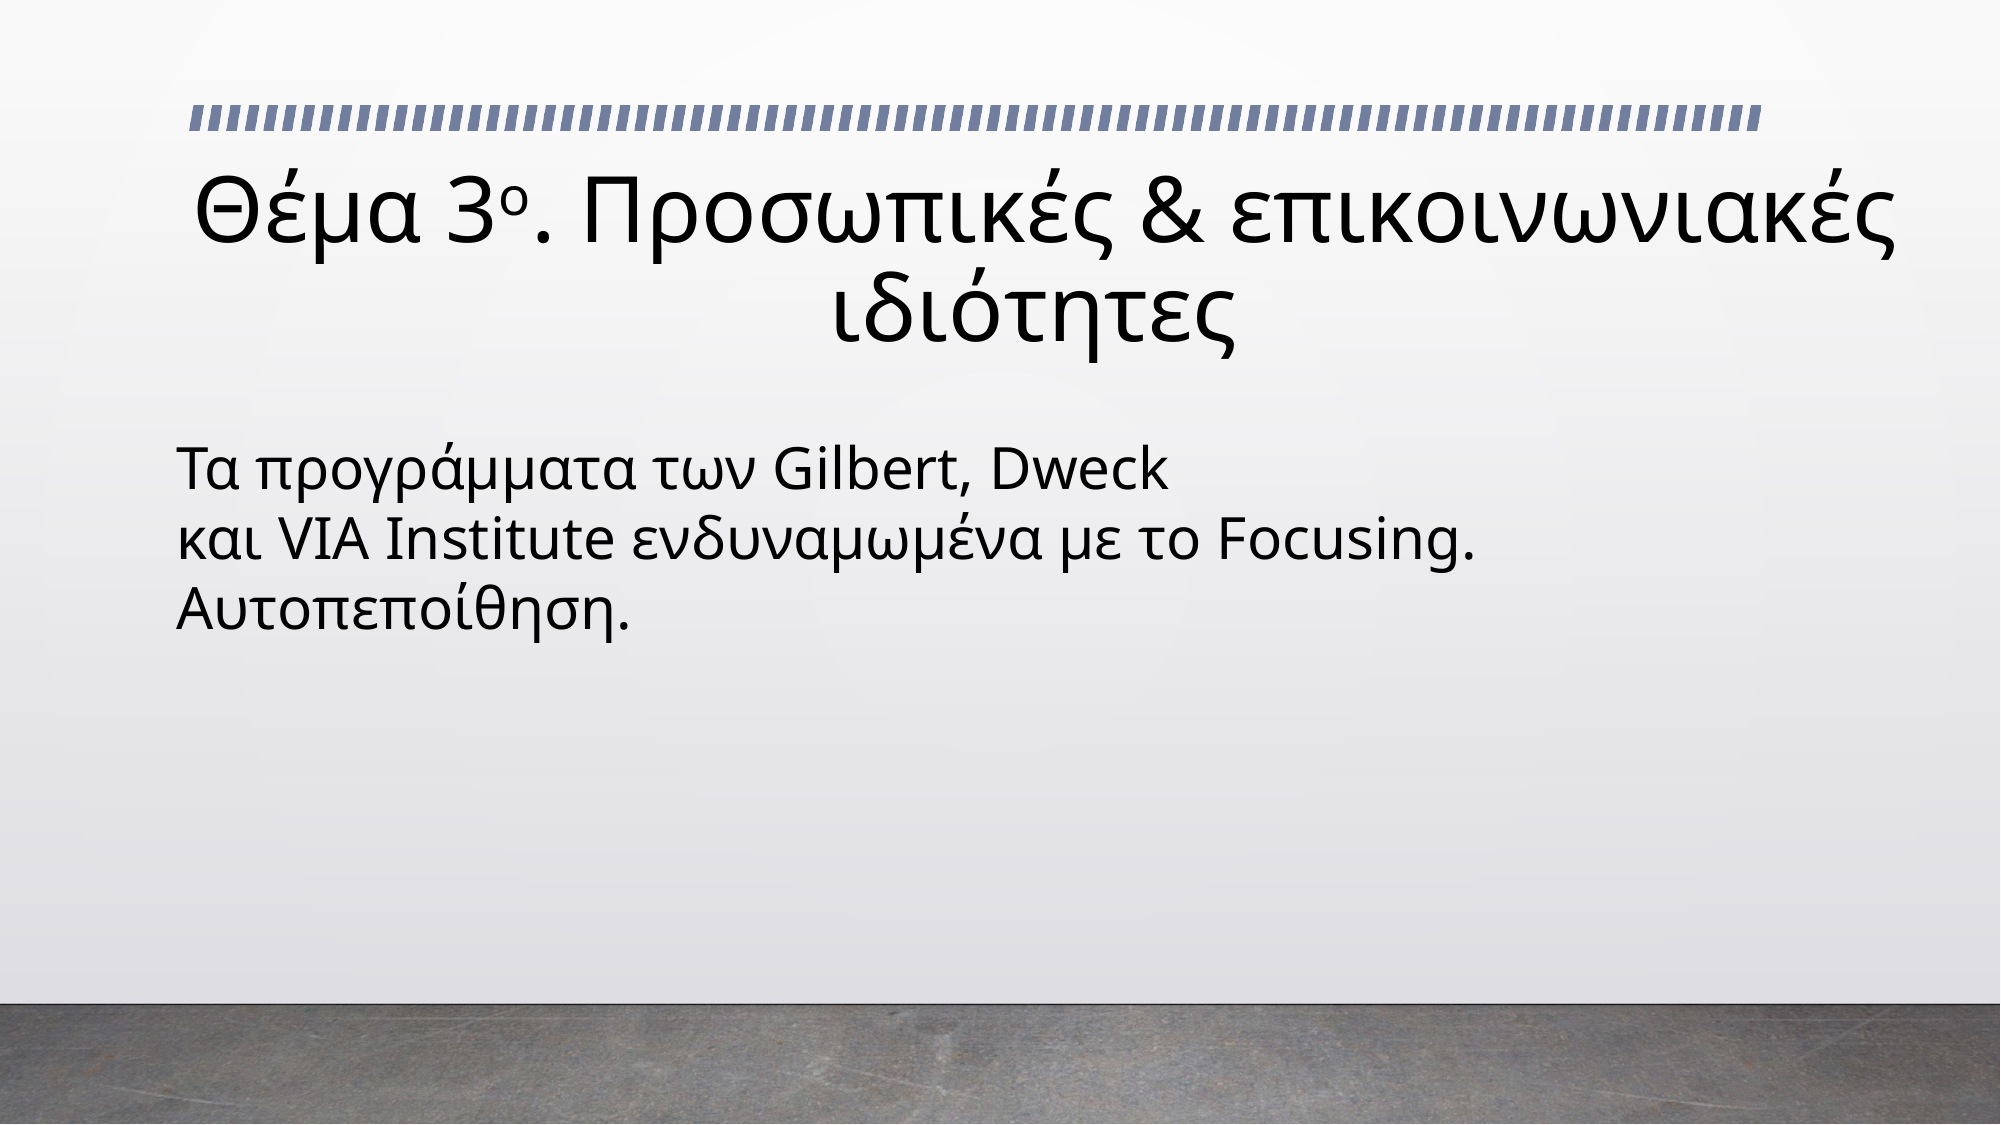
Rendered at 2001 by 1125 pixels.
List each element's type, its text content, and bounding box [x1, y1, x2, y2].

title Θέμα 3ο. Προσωπικές & επικοινωνιακές ιδιότητες [91, 156, 2000, 324]
picture [0, 1004, 2000, 1124]
text_box Τα προγράμματα των Gilbert, Dweck και VIA Institute ενδυναμωμένα με το Focusing. Αυτοπεποίθηση. [162, 423, 1916, 649]
